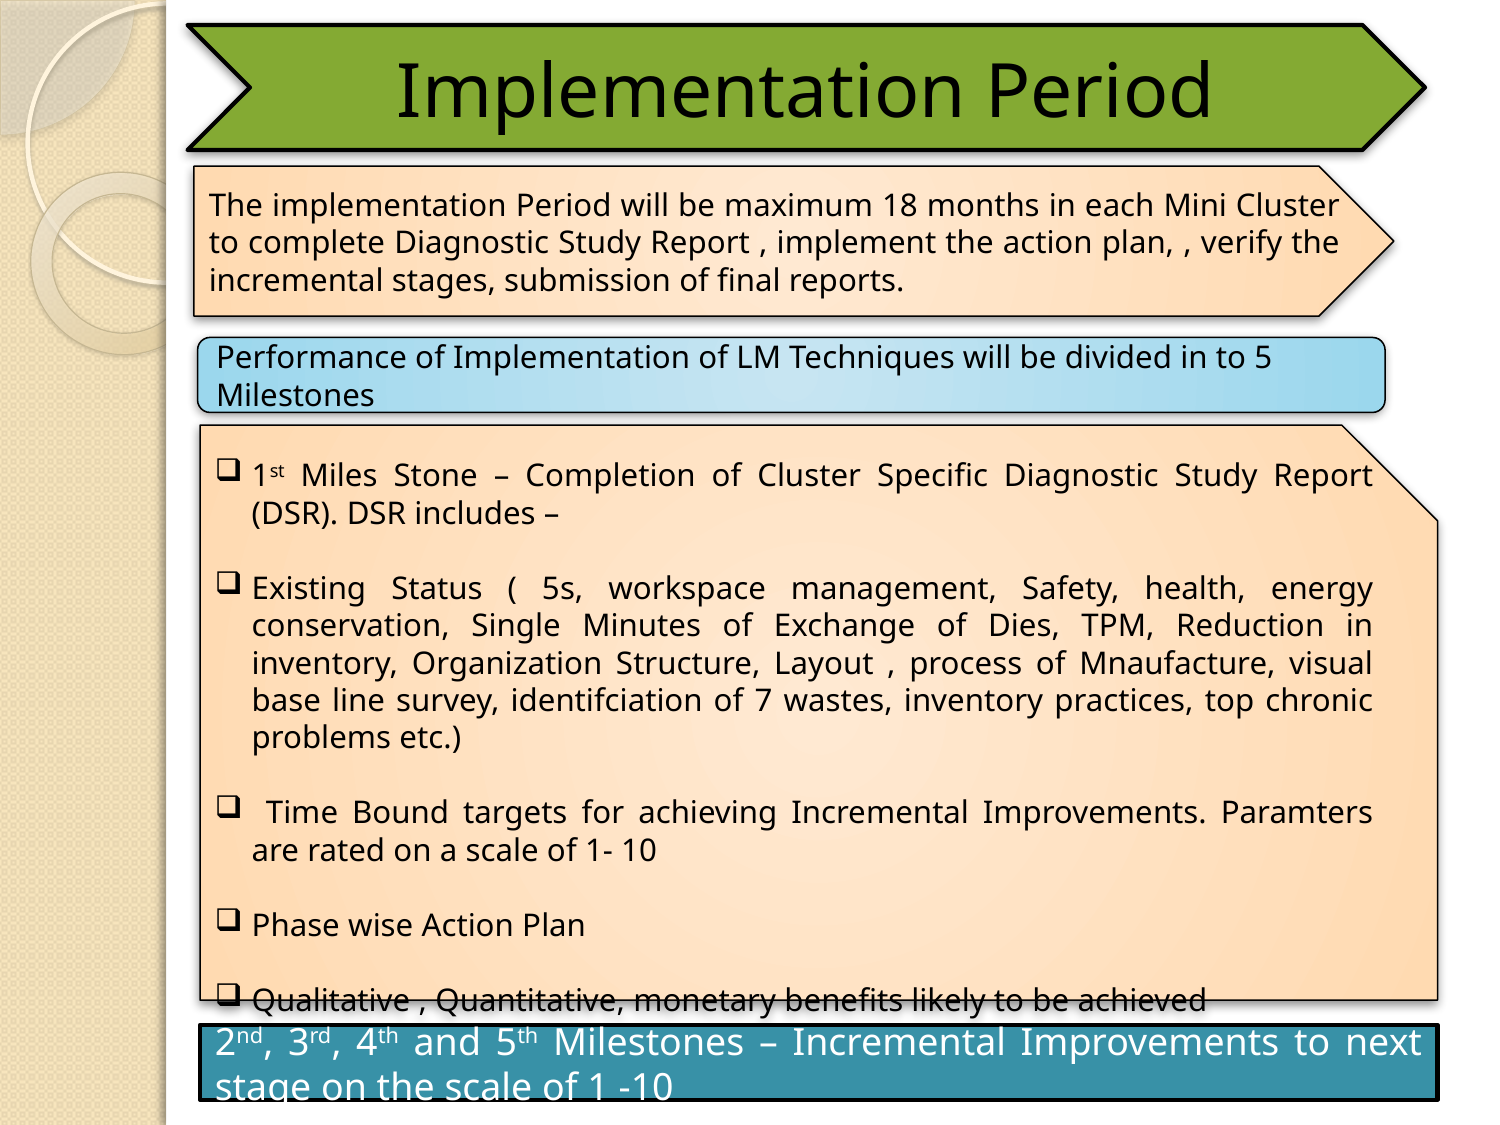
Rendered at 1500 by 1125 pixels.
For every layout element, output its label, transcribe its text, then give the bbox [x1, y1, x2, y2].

text_box 1st Miles Stone – Completion of Cluster Specific Diagnostic Study Report (DSR). DSR includes – Existing Status ( 5s, workspace management, Safety, health, energy conservation, Single Minutes of Exchange of Dies, TPM, Reduction in inventory, Organization Structure, Layout , process of Mnaufacture, visual base line survey, identifciation of 7 wastes, inventory practices, top chronic problems etc.) Time Bound targets for achieving Incremental Improvements. Paramters are rated on a scale of 1- 10 Phase wise Action Plan Qualitative , Quantitative, monetary benefits likely to be achieved [199, 424, 1439, 1001]
text_box Performance of Implementation of LM Techniques will be divided in to 5 Milestones [196, 336, 1386, 414]
text_box Implementation Period [185, 22, 1428, 153]
text_box The implementation Period will be maximum 18 months in each Mini Cluster to complete Diagnostic Study Report , implement the action plan, , verify the incremental stages, submission of final reports. [193, 165, 1395, 317]
text_box 2nd, 3rd, 4th and 5th Milestones – Incremental Improvements to next stage on the scale of 1 -10 [198, 1023, 1440, 1102]
